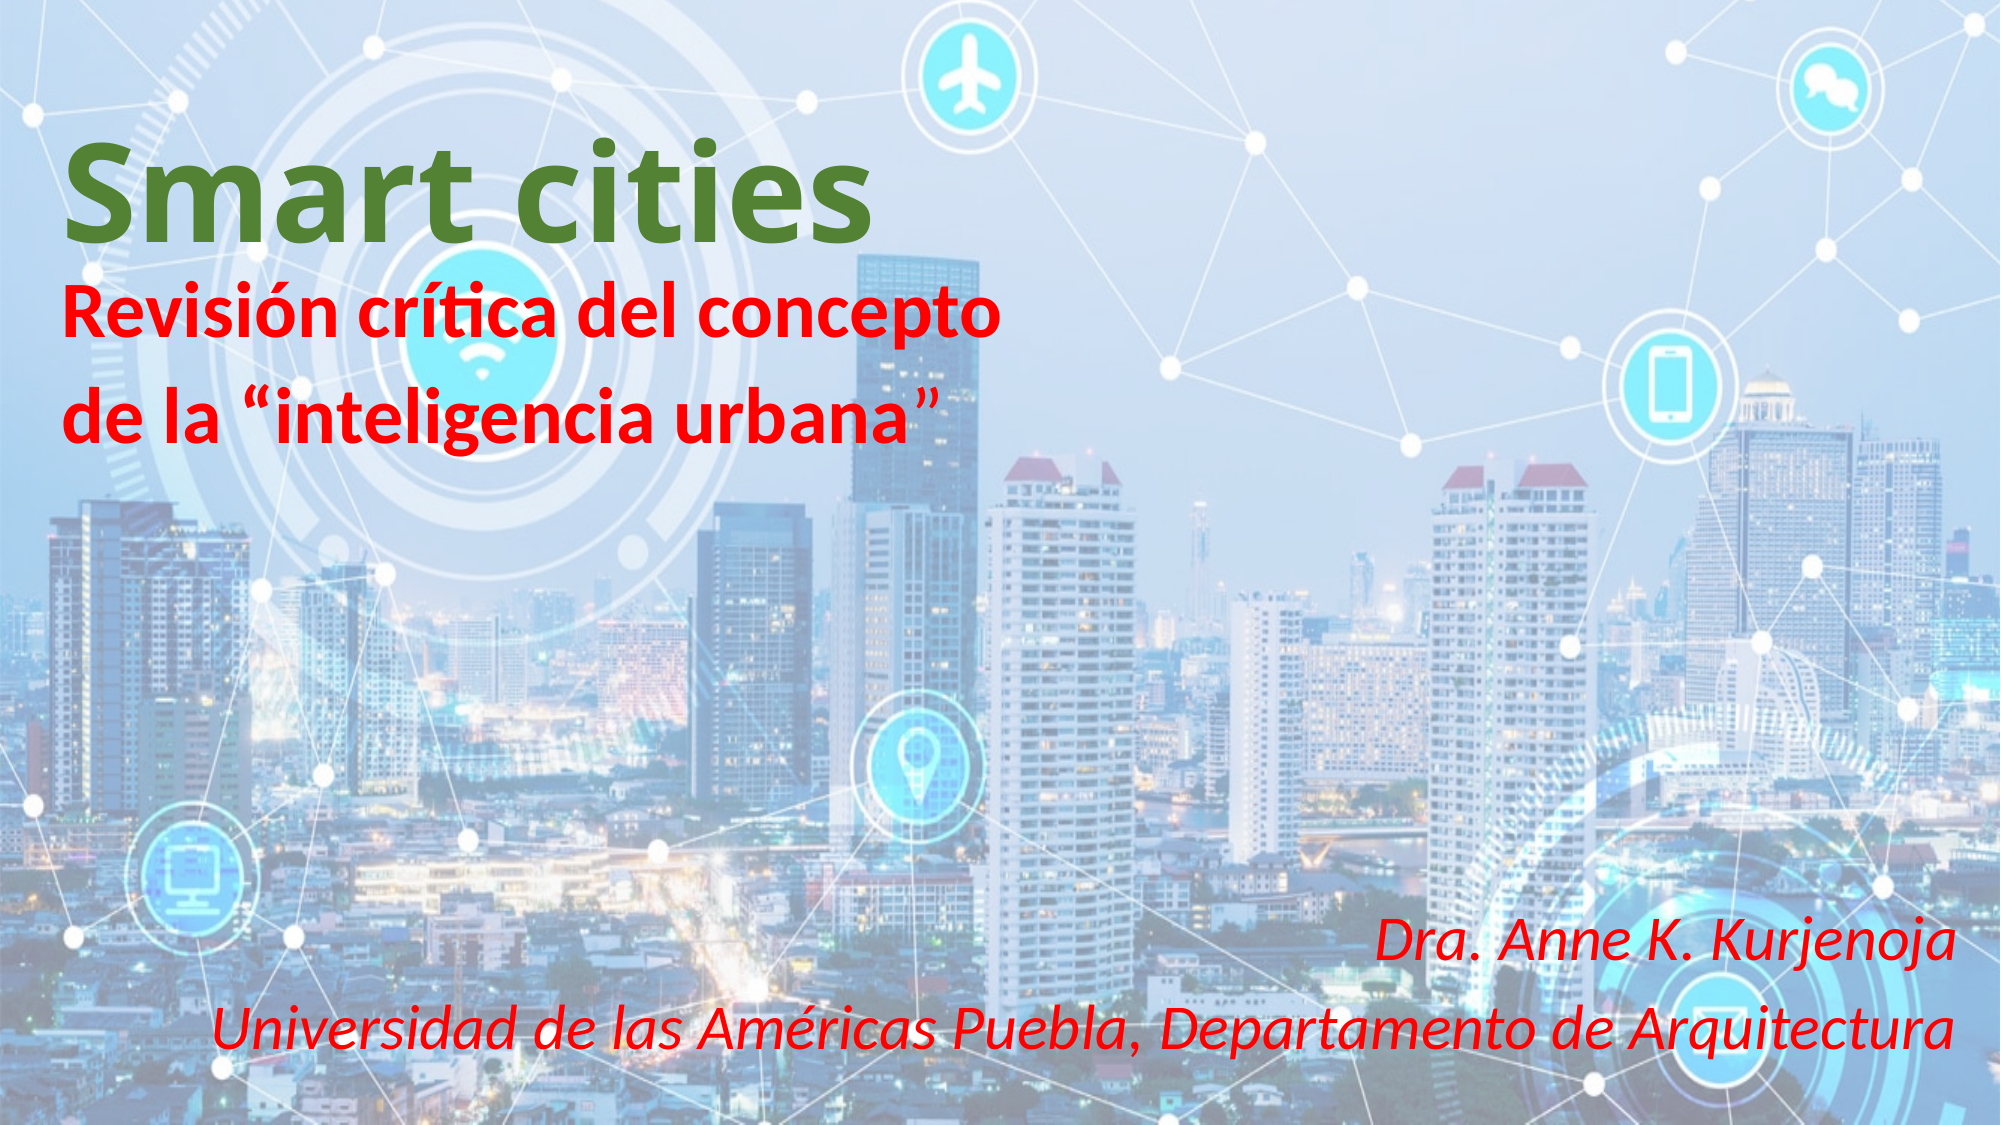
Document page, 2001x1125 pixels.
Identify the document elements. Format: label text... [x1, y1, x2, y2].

title Smart cities [46, 61, 1718, 260]
subtitle Revisión crítica del concepto de la “inteligencia urbana” Dra. Anne K. Kurjenoja Universidad de las Américas Puebla, Departamento de Arquitectura [46, 260, 1974, 1080]
